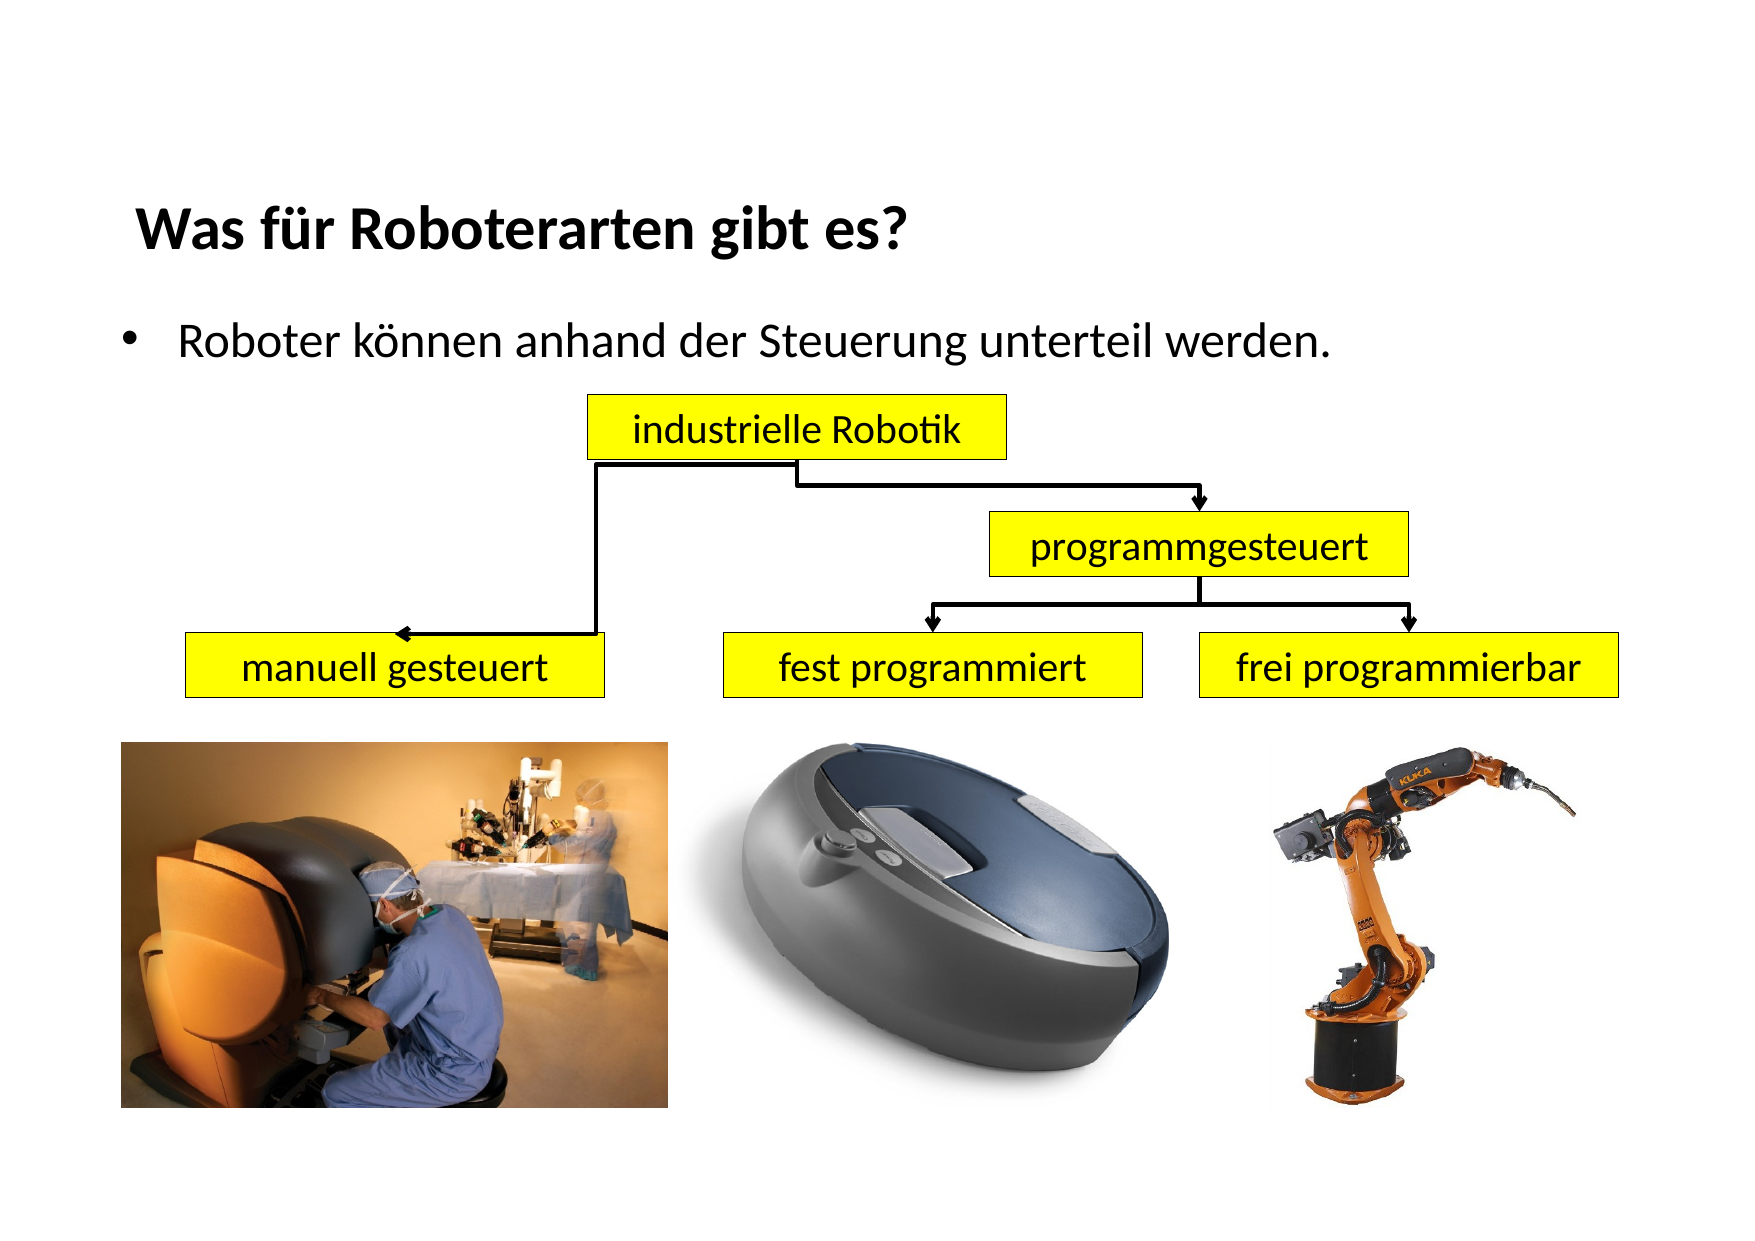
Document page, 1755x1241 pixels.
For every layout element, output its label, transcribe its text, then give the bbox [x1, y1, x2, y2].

text_box fest programmiert [723, 632, 1034, 698]
text_box manuell gesteuert [185, 632, 505, 698]
text_box frei programmierbar [1336, 632, 1619, 698]
text_box programmgesteuert [1097, 511, 1272, 577]
picture [120, 742, 1169, 1108]
picture [1269, 742, 1582, 1108]
text_box programmgesteuert [1336, 511, 1409, 577]
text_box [1039, 472, 1093, 740]
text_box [510, 347, 681, 751]
text_box frei programmierbar [1199, 632, 1272, 698]
text_box Roboter können anhand der Steuerung unterteil werden. [121, 277, 1540, 377]
text_box industrielle Robotik [685, 394, 968, 460]
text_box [1277, 500, 1331, 711]
title Was für Roboterarten gibt es? [121, 179, 1503, 277]
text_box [973, 285, 1023, 689]
text_box programmgesteuert [1028, 511, 1034, 577]
text_box fest programmiert [1097, 632, 1143, 698]
